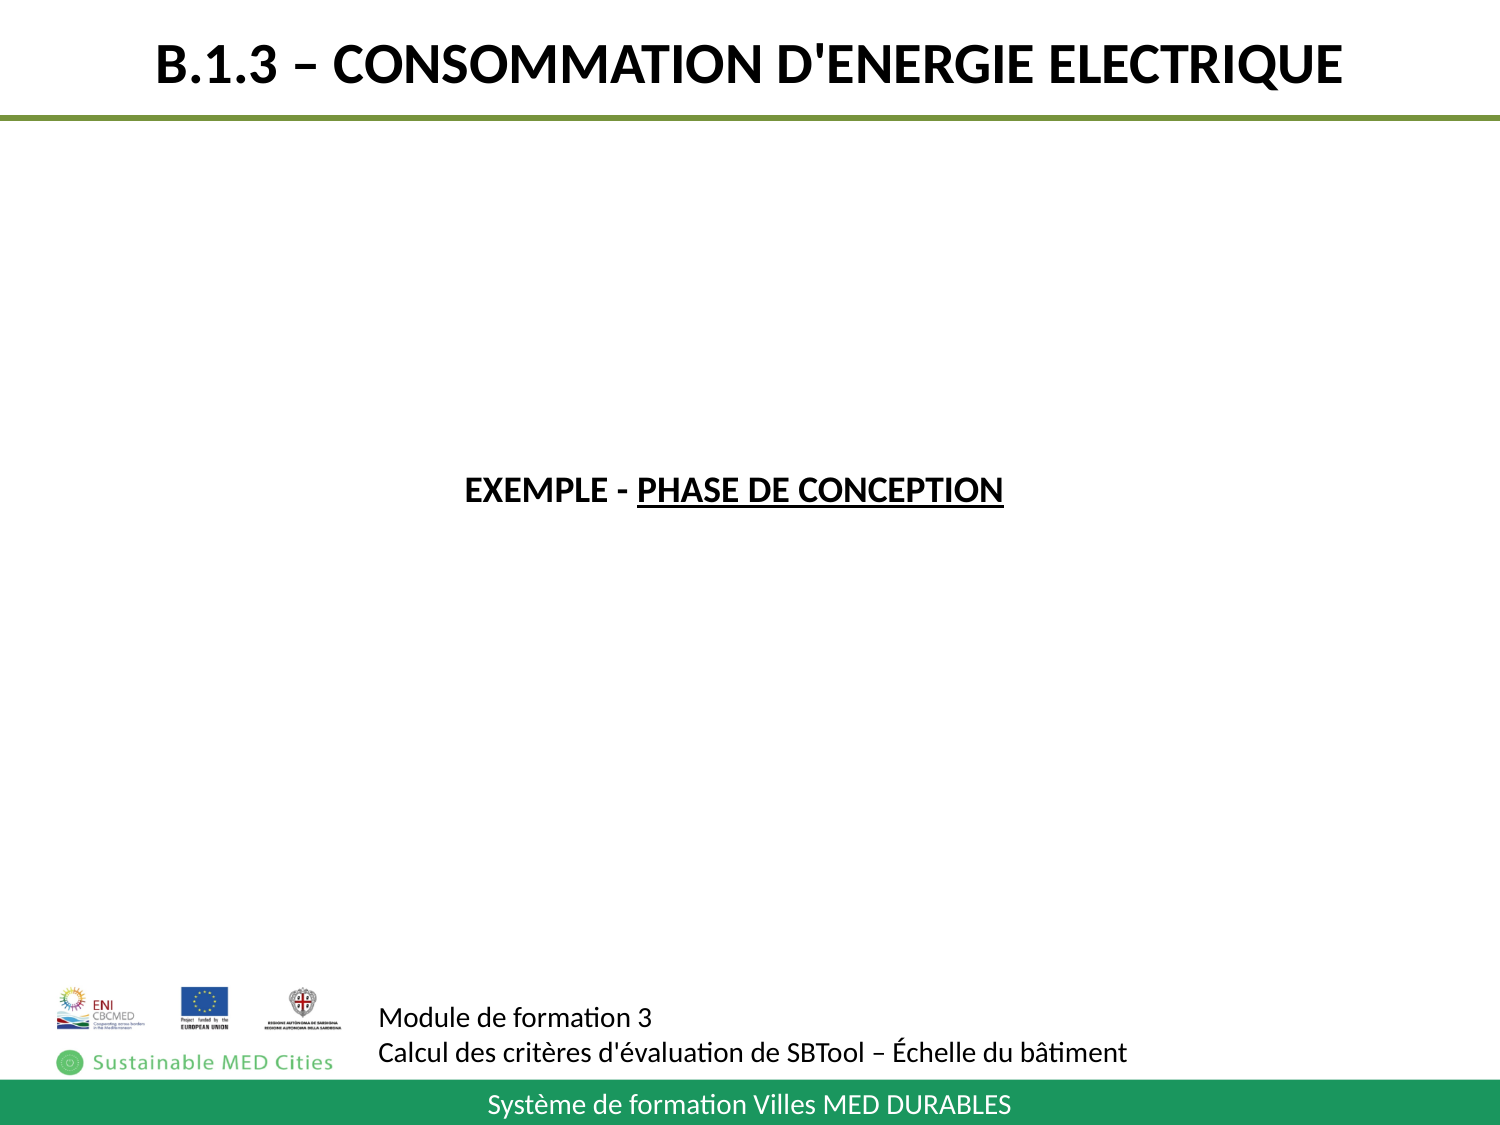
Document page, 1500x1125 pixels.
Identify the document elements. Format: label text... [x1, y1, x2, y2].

list EXEMPLE - PHASE DE CONCEPTION [43, 262, 1425, 944]
title B.1.3 – CONSOMMATION D'ENERGIE ELECTRIQUE [0, 0, 1500, 121]
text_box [0, 972, 1500, 1125]
